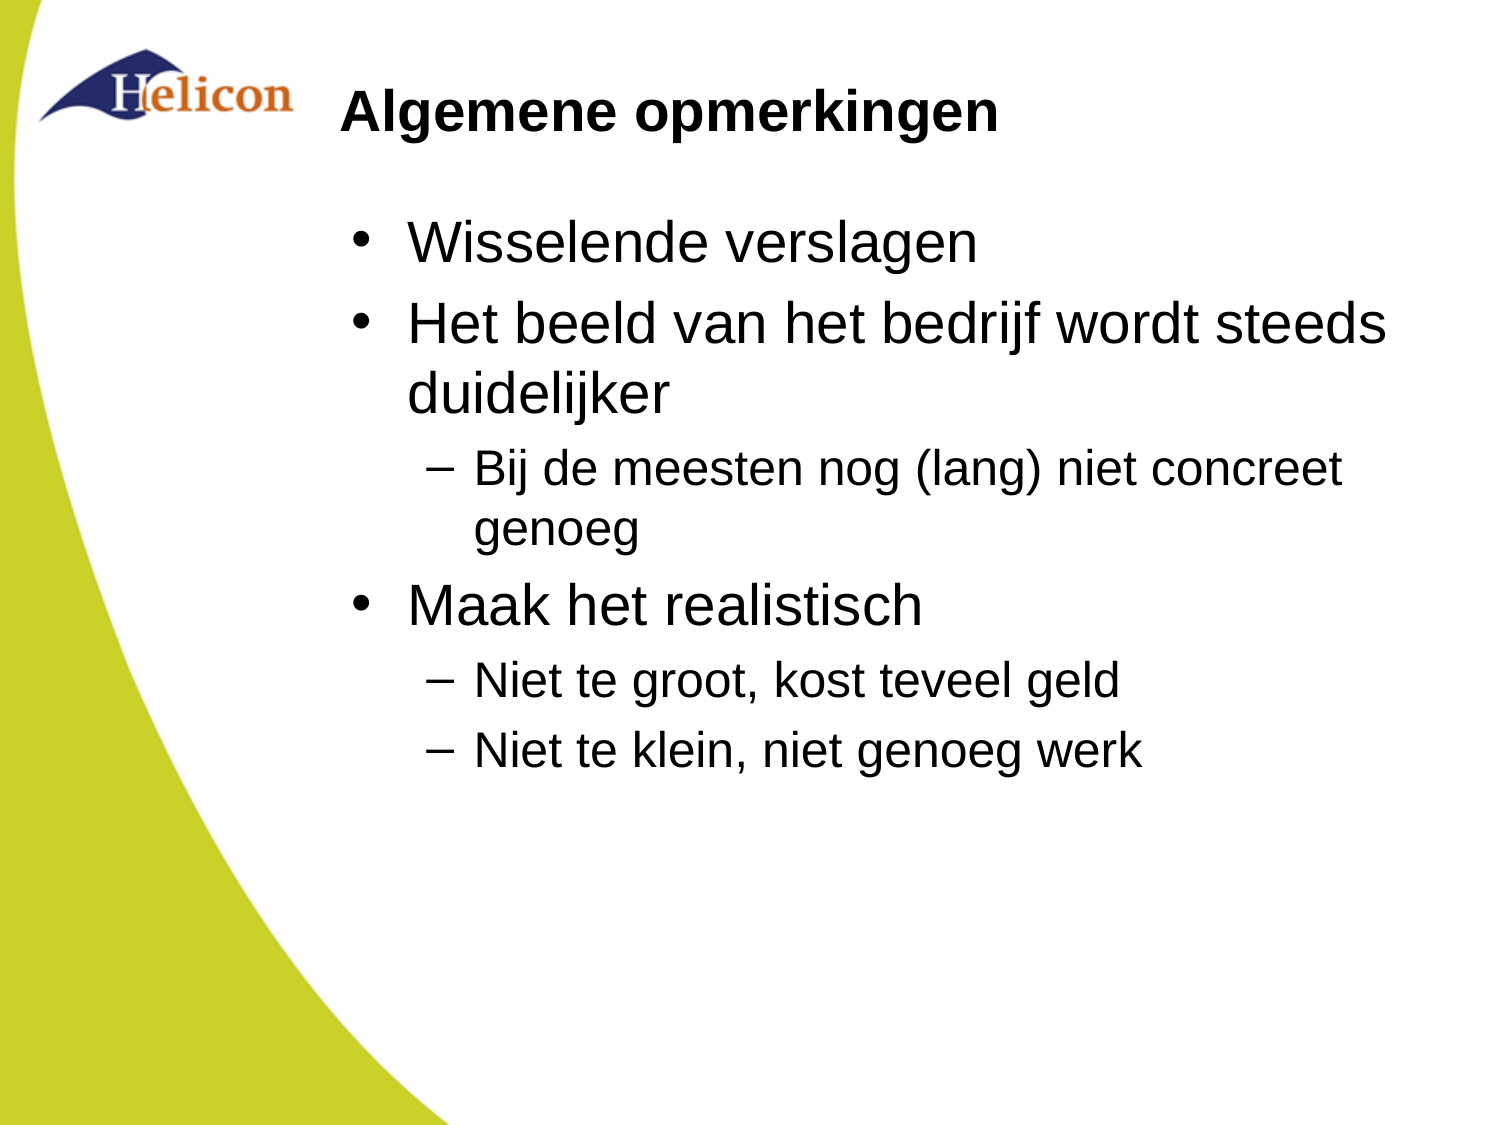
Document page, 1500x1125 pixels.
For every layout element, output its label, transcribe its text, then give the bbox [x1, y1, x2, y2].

title Algemene opmerkingen [324, 54, 1415, 161]
picture [0, 0, 1500, 1125]
list Wisselende verslagen Het beeld van het bedrijf wordt steeds duidelijker Bij de meesten nog (lang) niet concreet genoeg Maak het realistisch Niet te groot, kost teveel geld Niet te klein, niet genoeg werk [336, 196, 1425, 1005]
